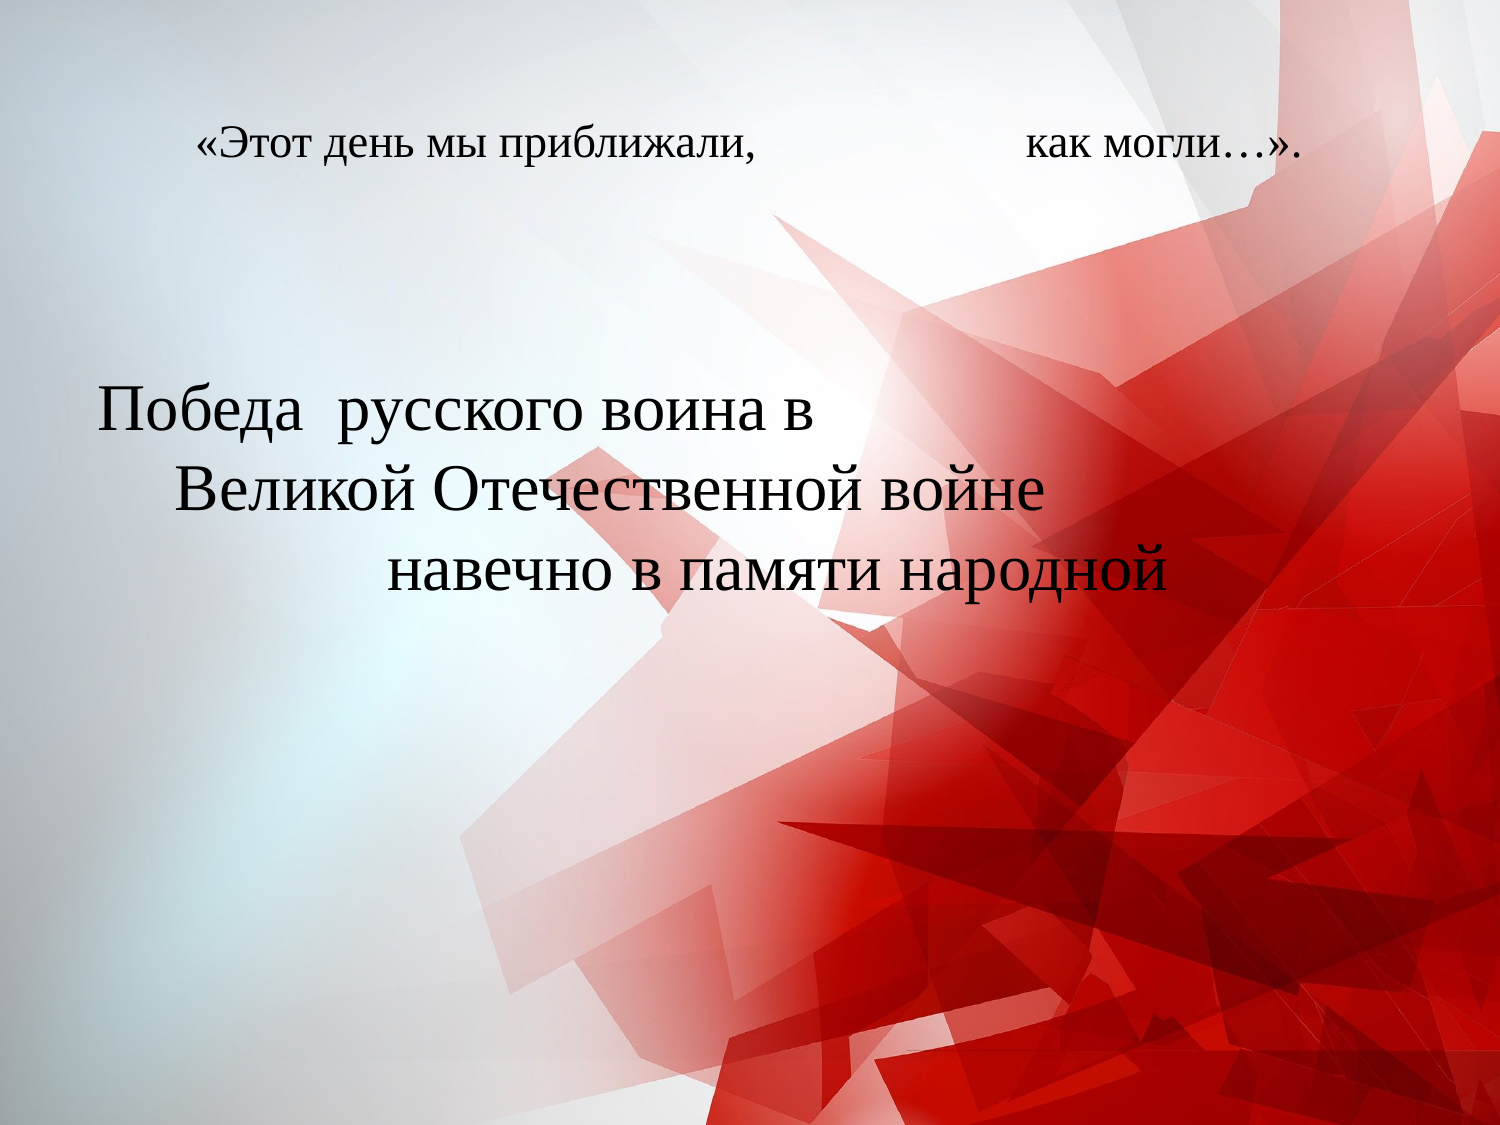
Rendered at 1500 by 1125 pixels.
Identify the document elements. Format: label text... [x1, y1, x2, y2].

title «Этот день мы приближали, как могли…». [75, 45, 1425, 233]
list Победа русского воина в Великой Отечественной войне навечно в памяти народной [75, 262, 1425, 1005]
picture [0, 0, 1500, 1125]
